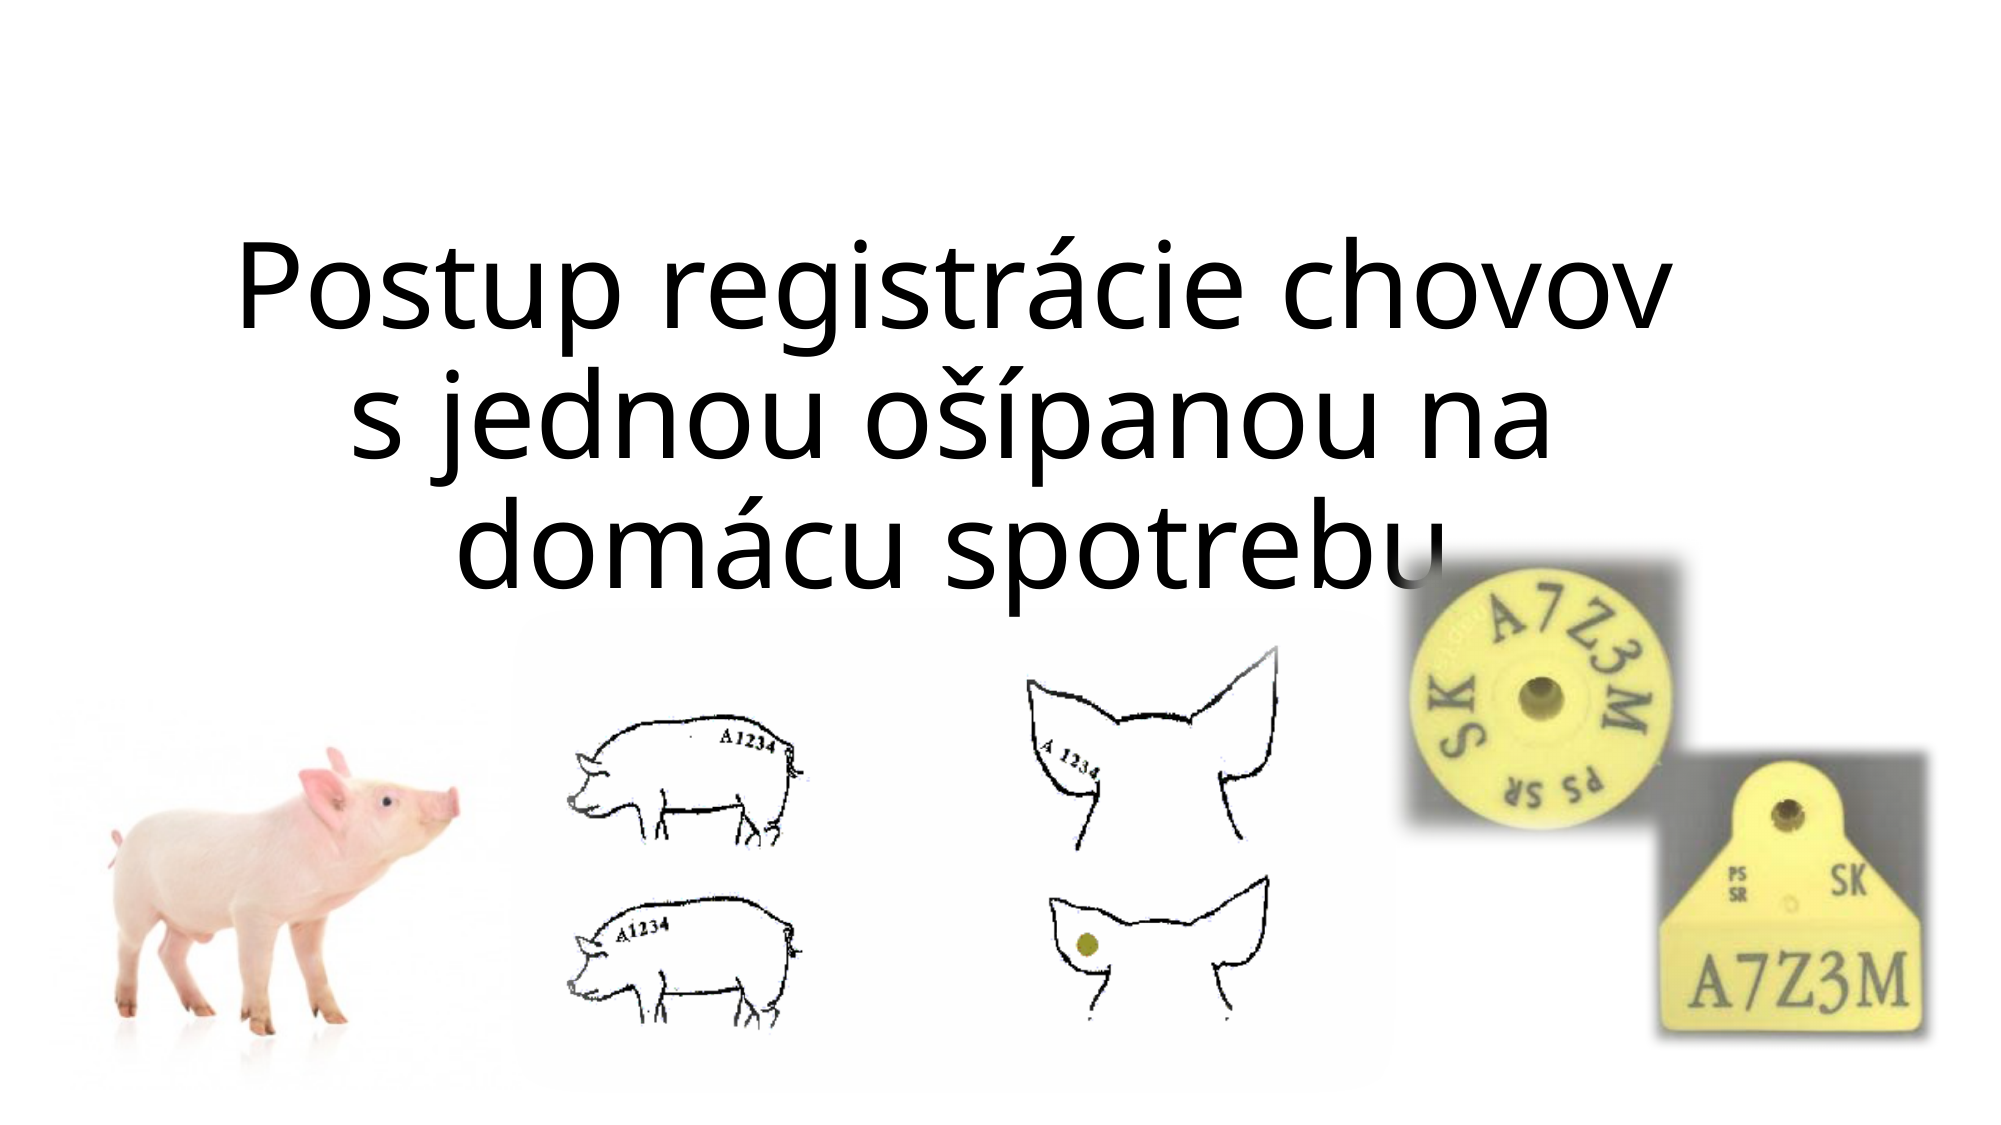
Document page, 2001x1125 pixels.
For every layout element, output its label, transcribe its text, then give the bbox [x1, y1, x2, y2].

picture [49, 537, 1939, 1096]
title Postup registrácie chovov s jednou ošípanou na domácu spotrebu [203, 181, 1704, 622]
